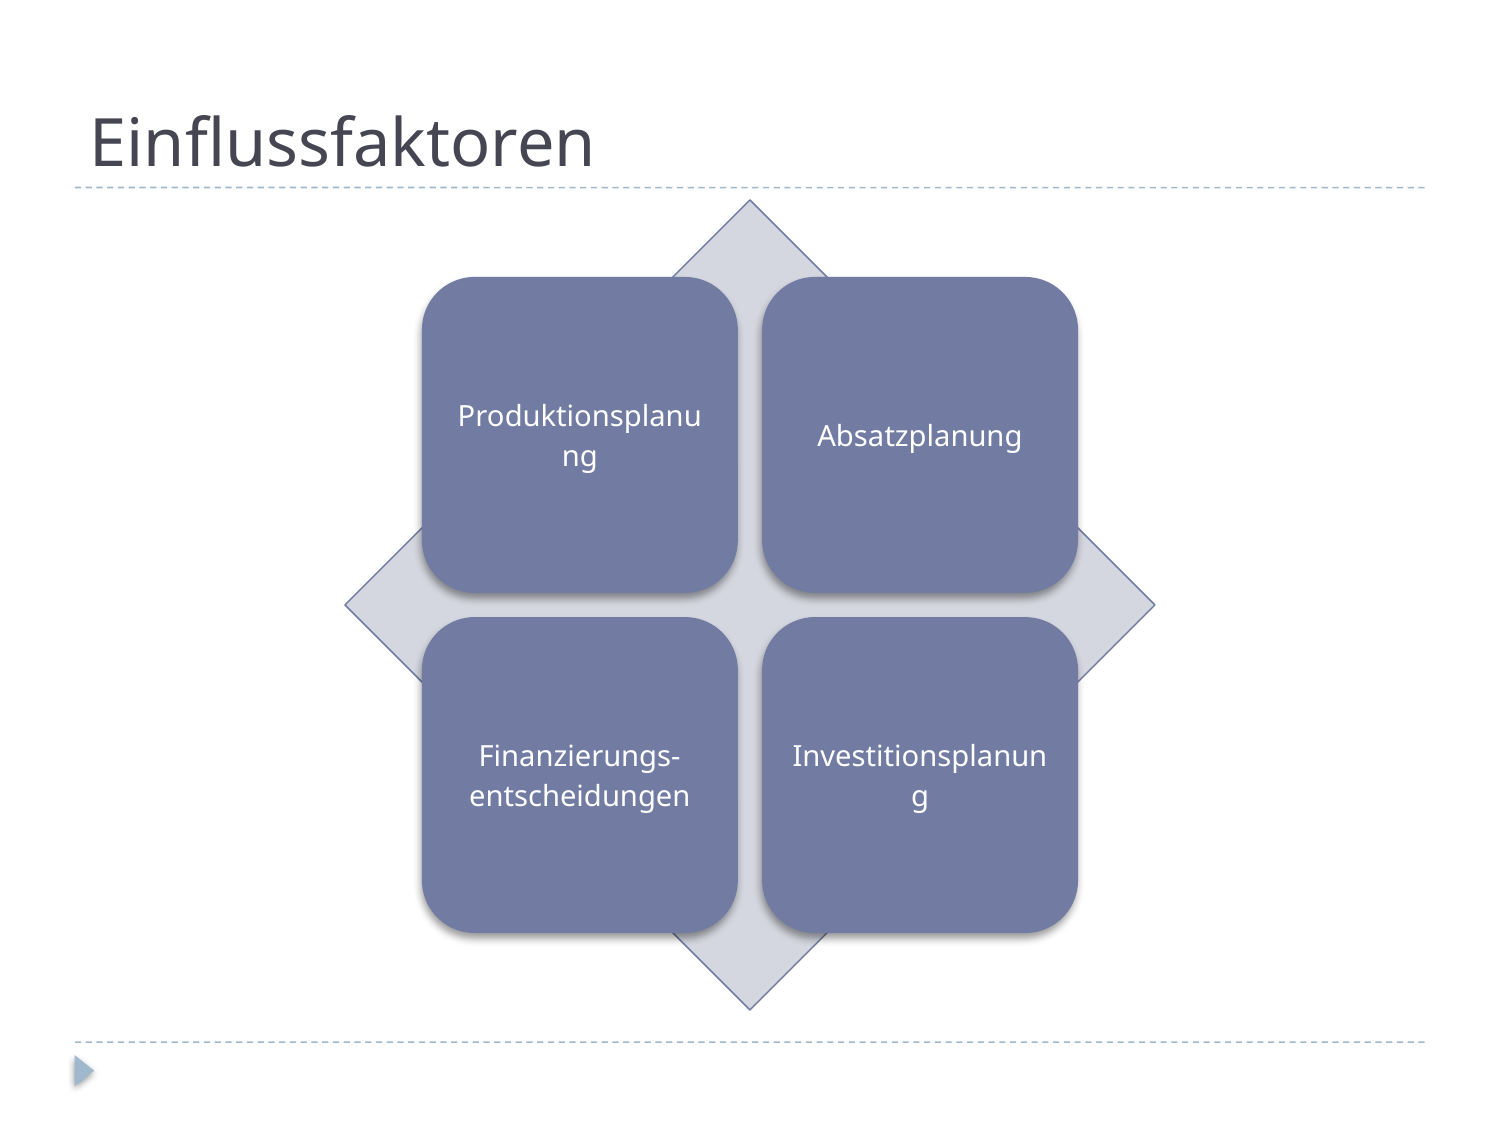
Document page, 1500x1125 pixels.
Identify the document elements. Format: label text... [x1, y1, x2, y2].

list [74, 199, 1426, 1011]
title Einflussfaktoren [75, 24, 1425, 188]
